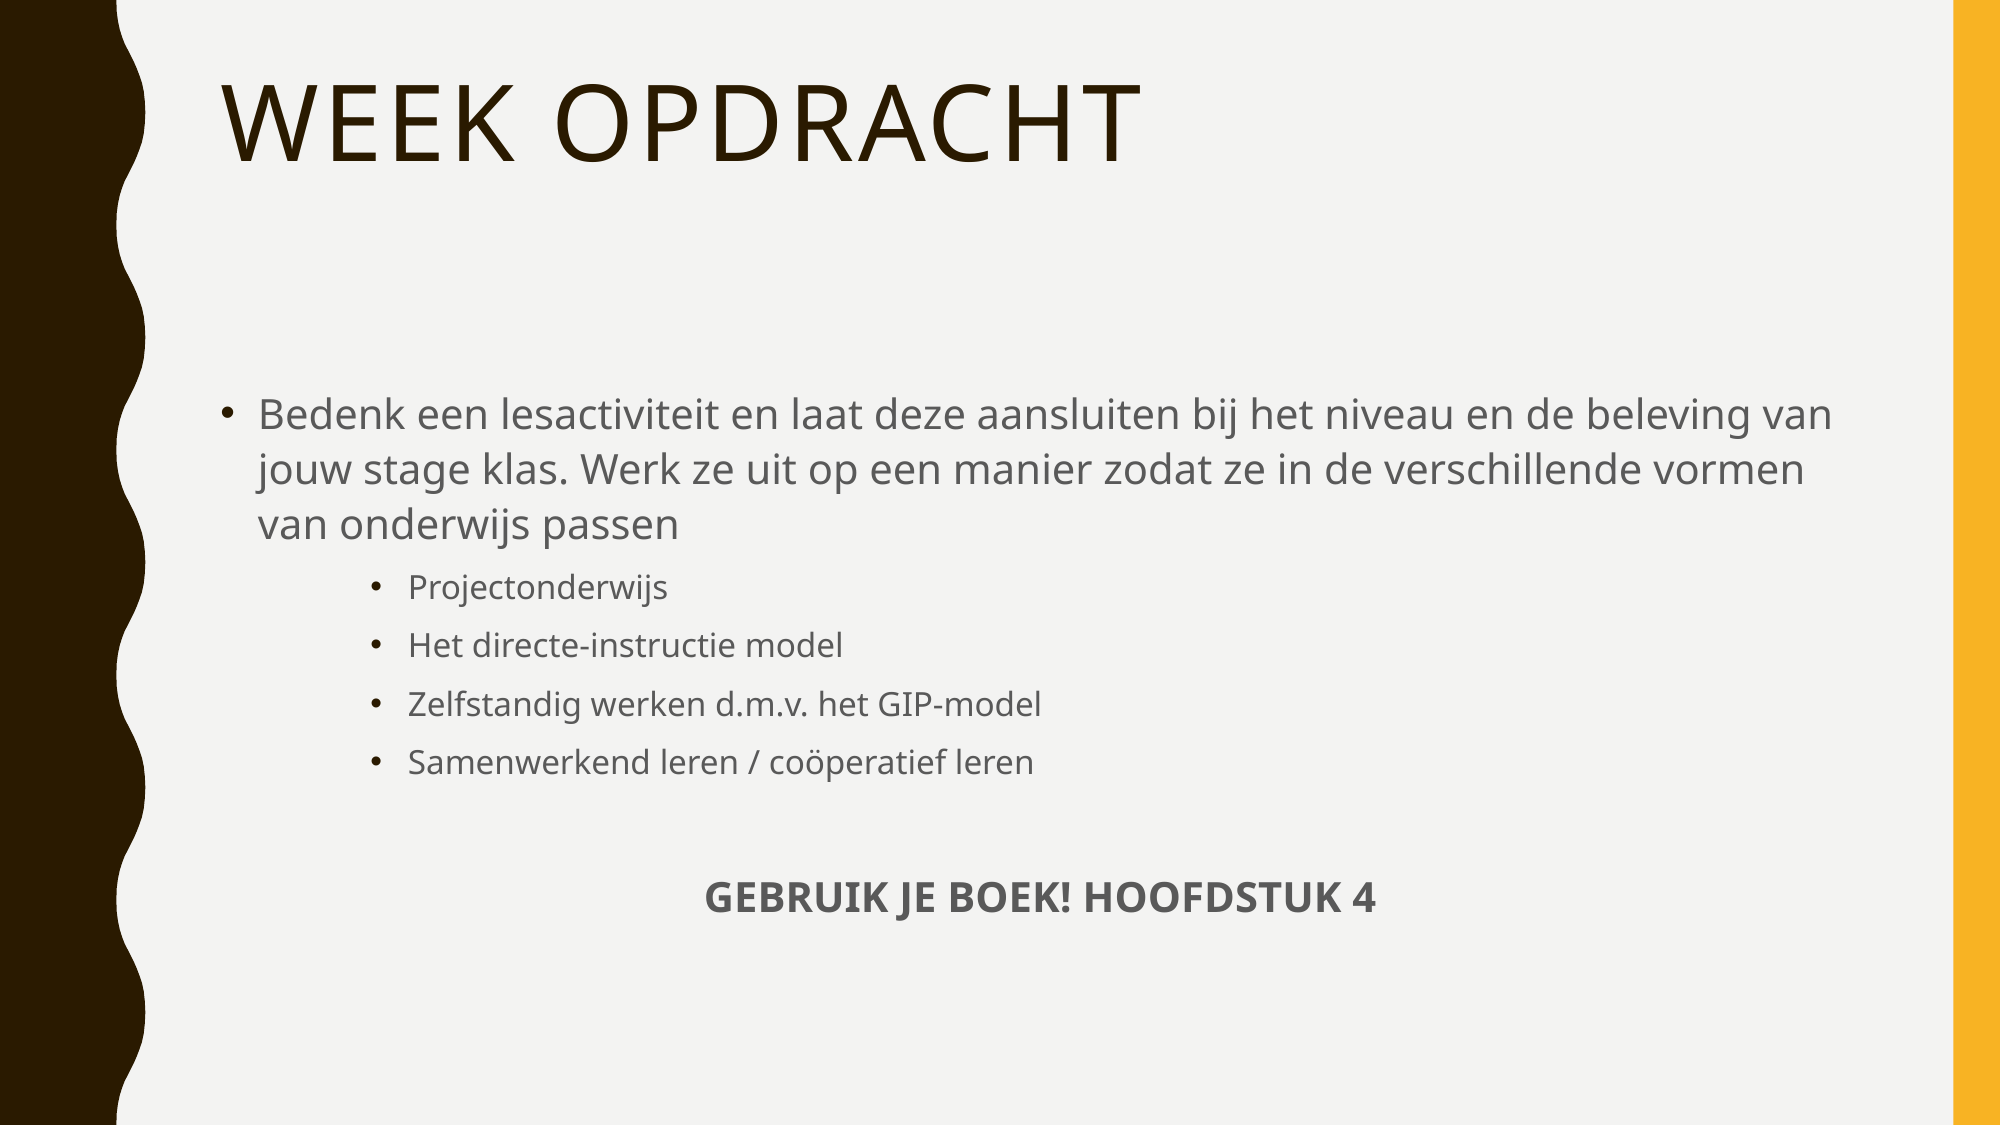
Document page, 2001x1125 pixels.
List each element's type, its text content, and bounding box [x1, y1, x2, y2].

title Week opdracht [205, 62, 1875, 308]
list Bedenk een lesactiviteit en laat deze aansluiten bij het niveau en de beleving van jouw stage klas. Werk ze uit op een manier zodat ze in de verschillende vormen van onderwijs passen Projectonderwijs Het directe-instructie model Zelfstandig werken d.m.v. het GIP-model Samenwerkend leren / coöperatief leren GEBRUIK JE BOEK! HOOFDSTUK 4 [205, 375, 1875, 965]
